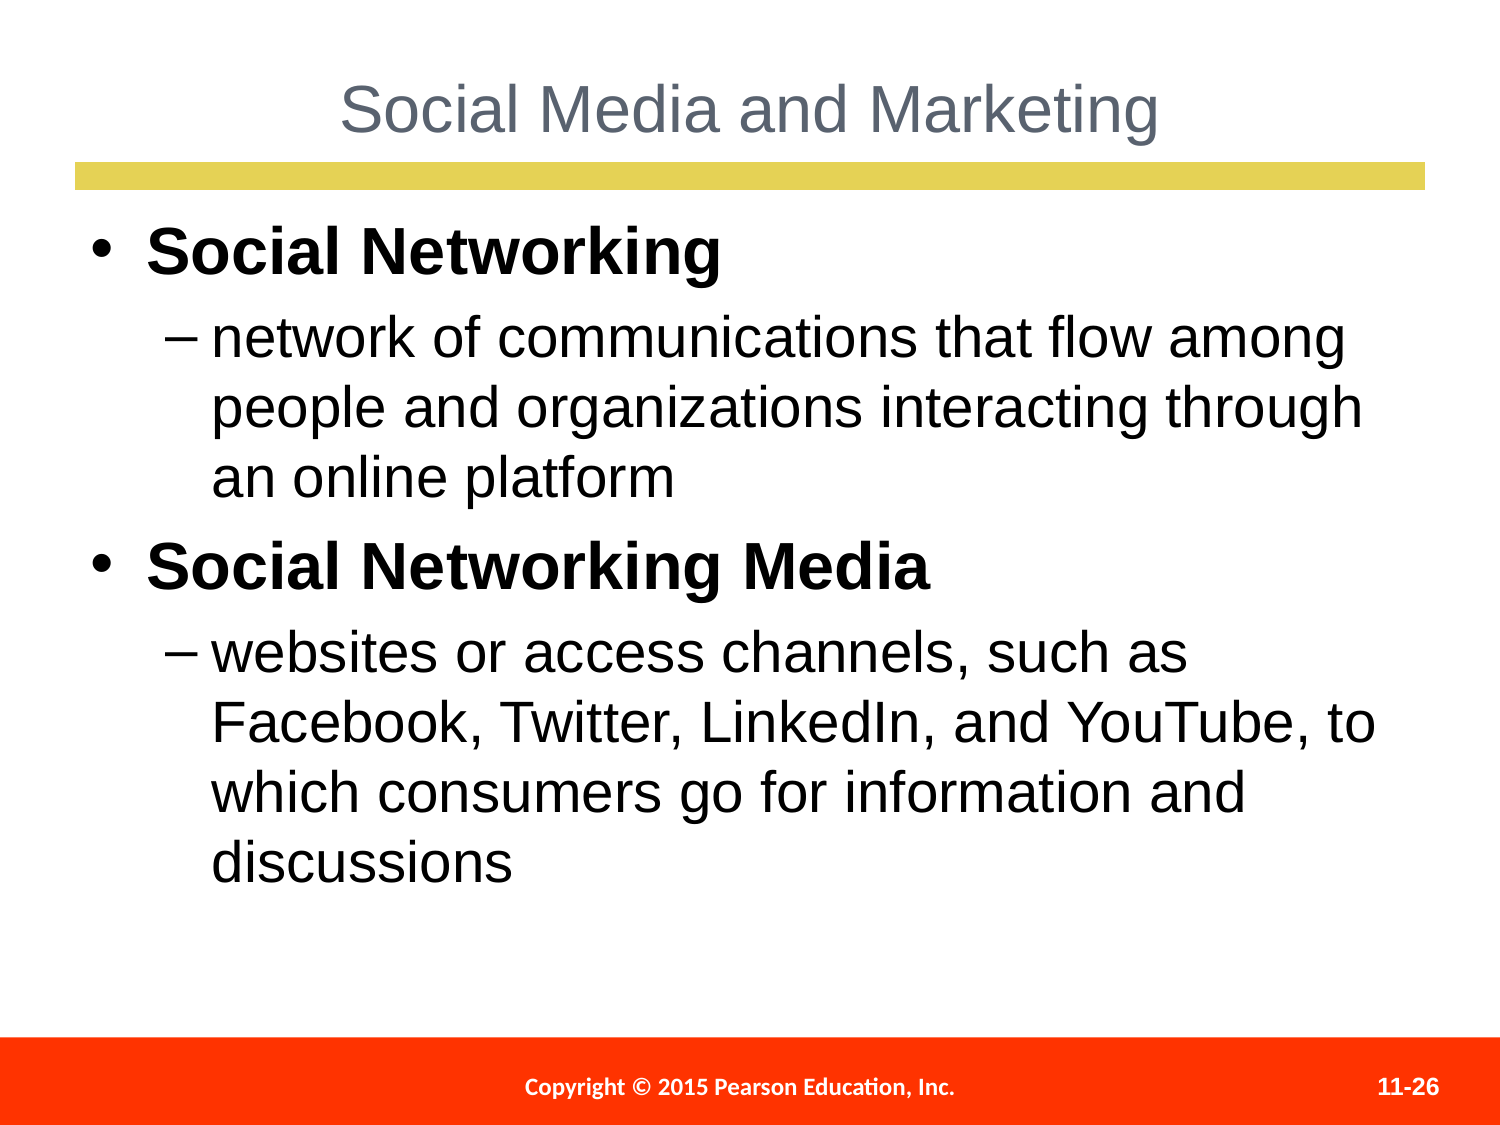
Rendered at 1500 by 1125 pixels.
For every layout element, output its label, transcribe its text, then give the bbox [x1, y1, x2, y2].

list Social Networking network of communications that flow among people and organizations interacting through an online platform Social Networking Media websites or access channels, such as Facebook, Twitter, LinkedIn, and YouTube, to which consumers go for information and discussions [74, 199, 1426, 1006]
title Social Media and Marketing [74, 12, 1426, 199]
